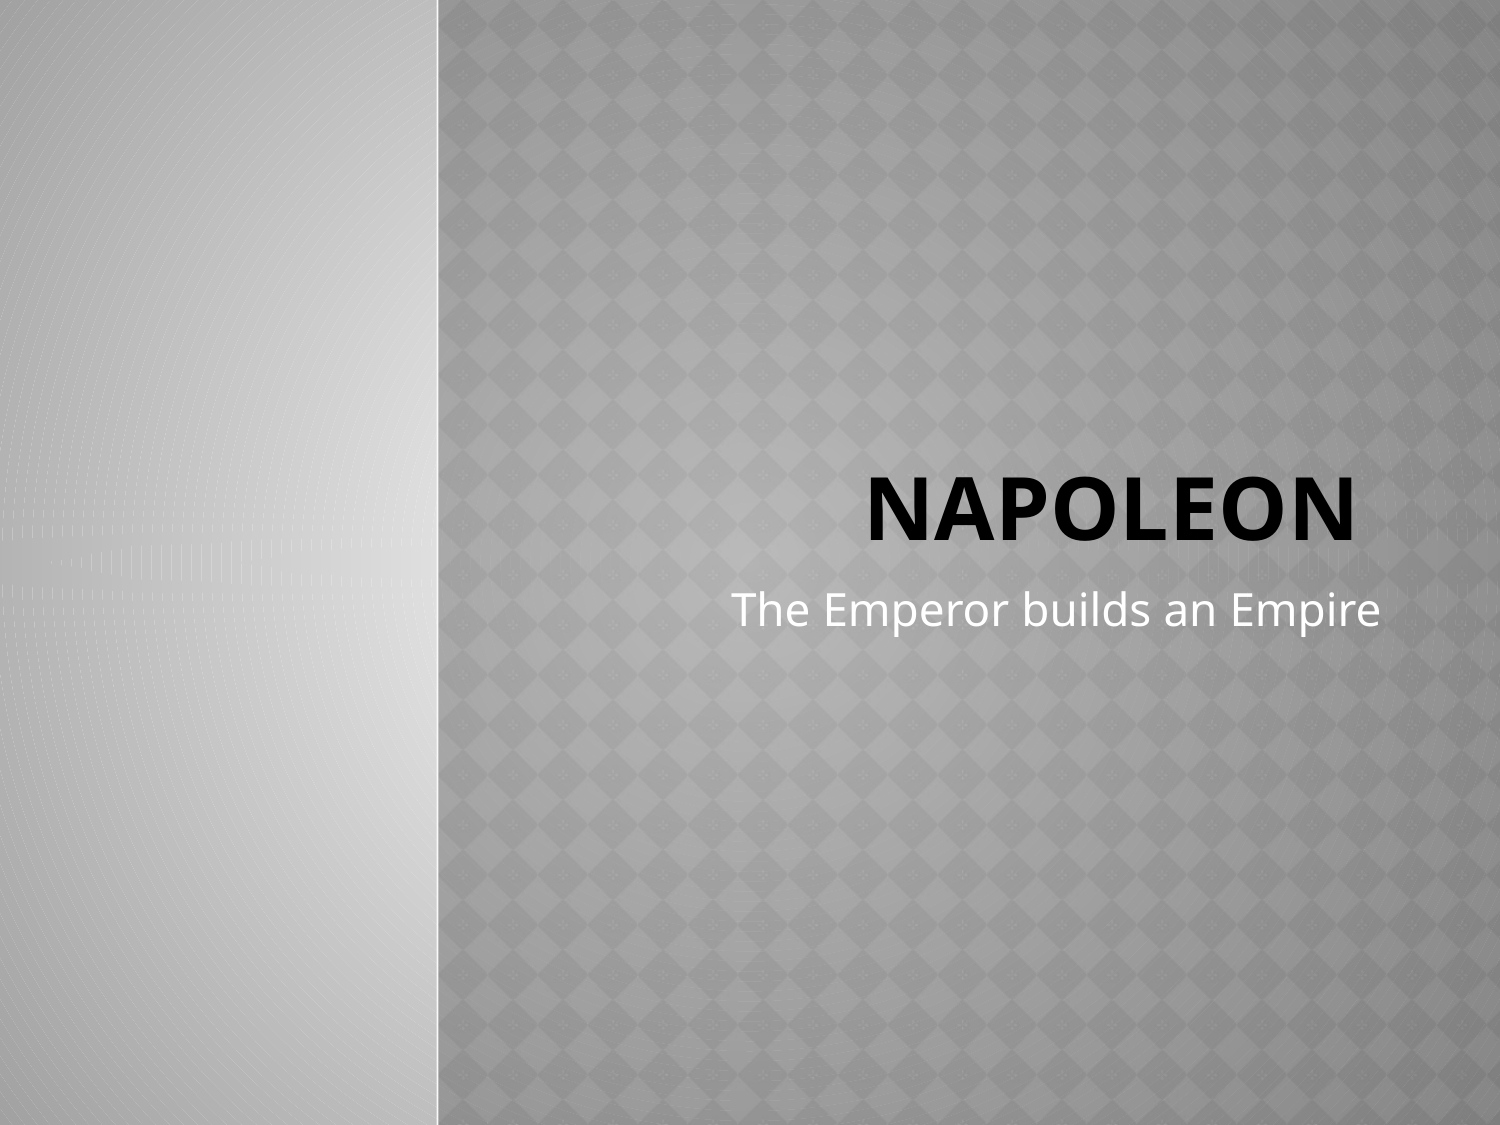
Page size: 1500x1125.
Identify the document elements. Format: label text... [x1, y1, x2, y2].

subtitle The Emperor builds an Empire [550, 580, 1390, 762]
title Napoleon [552, 87, 1390, 558]
